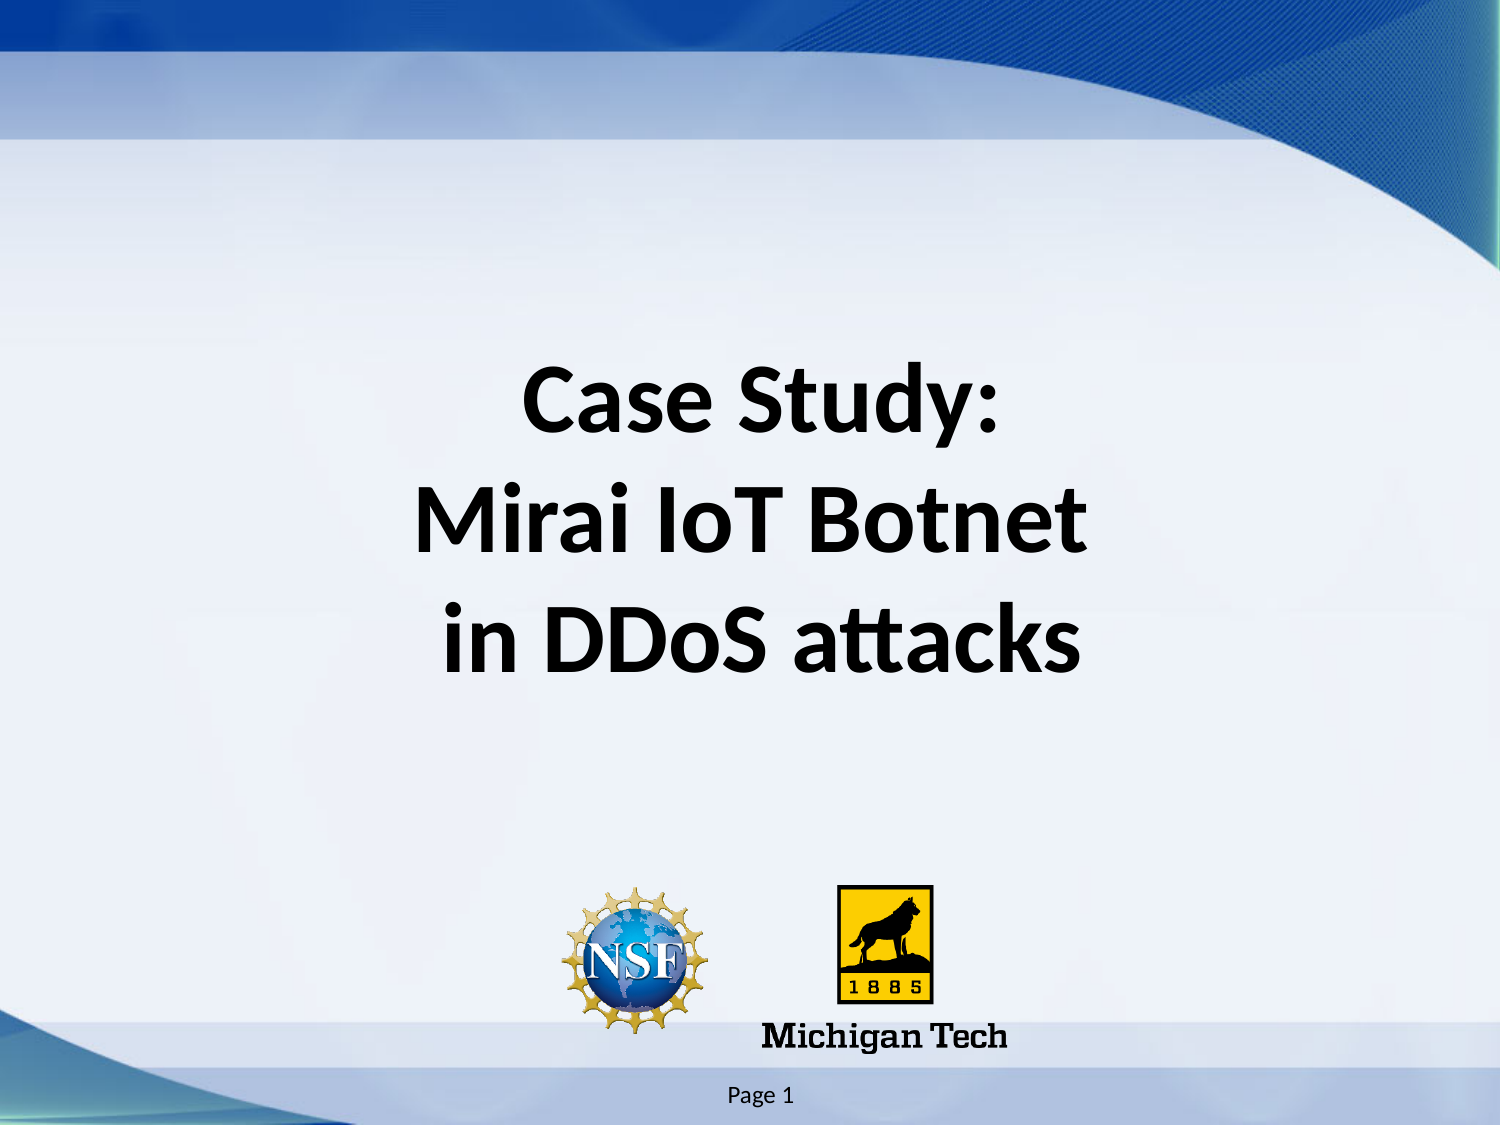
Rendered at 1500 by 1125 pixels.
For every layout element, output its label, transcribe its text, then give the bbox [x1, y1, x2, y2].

title Case Study: Mirai IoT Botnet in DDoS attacks [125, 249, 1400, 776]
picture [0, 0, 1500, 1125]
